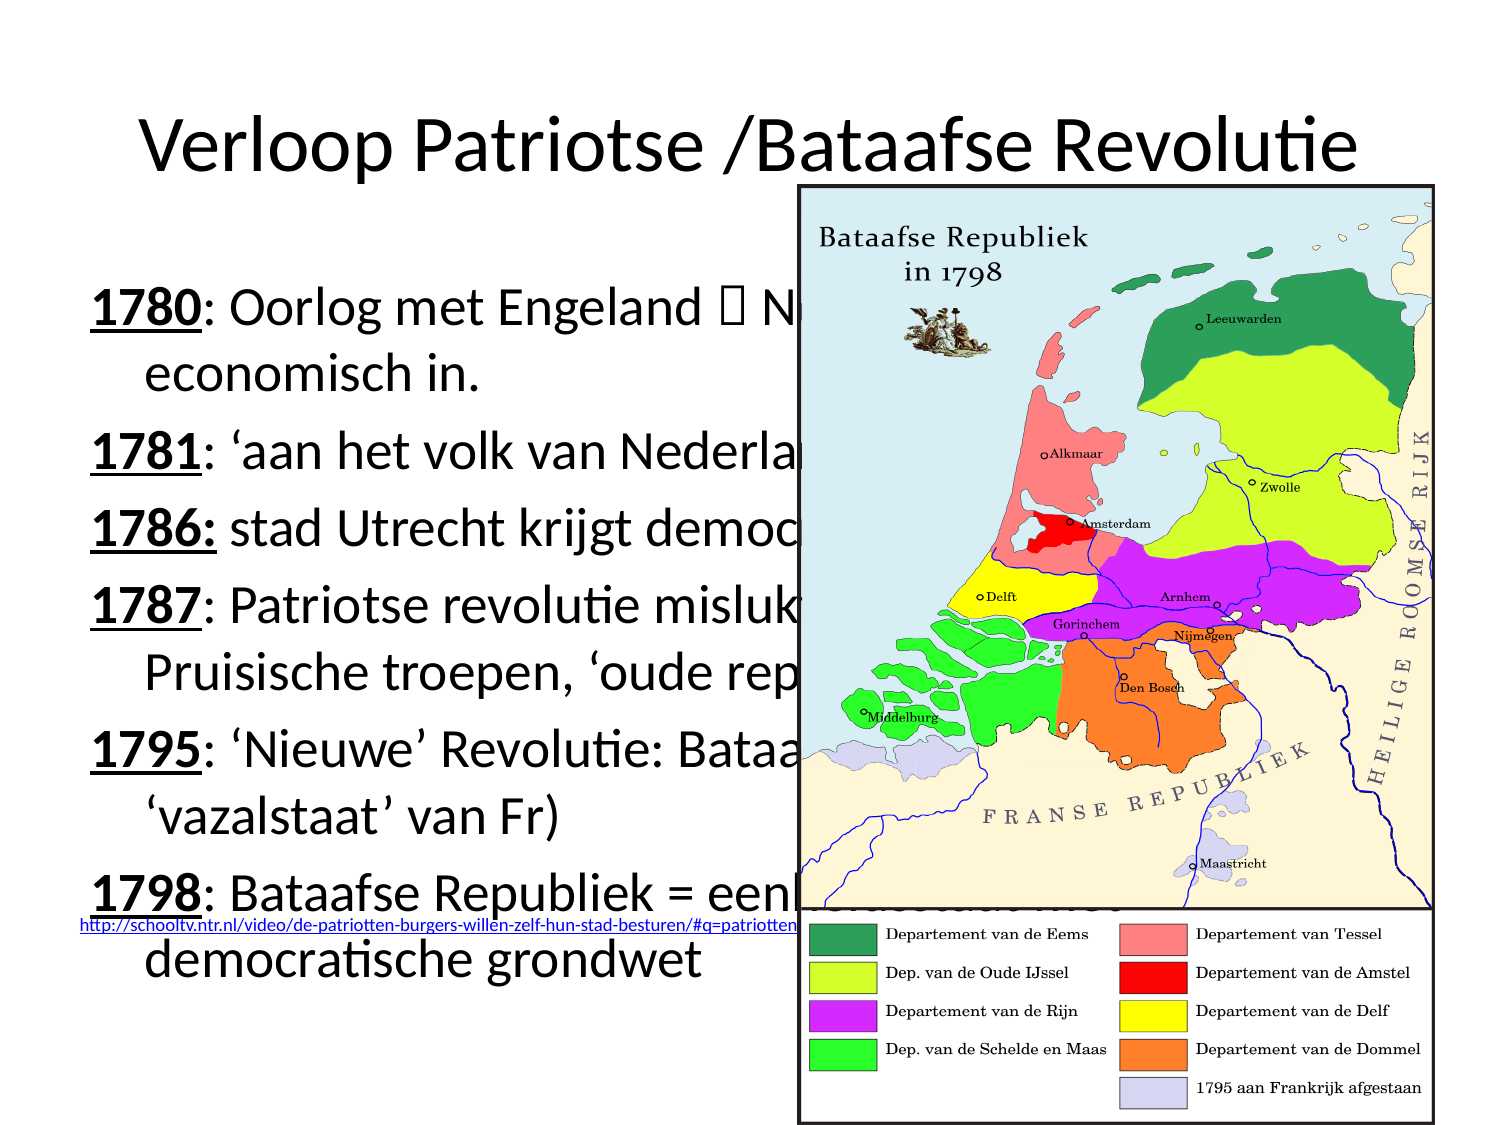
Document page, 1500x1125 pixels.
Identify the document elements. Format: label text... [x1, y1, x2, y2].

list 1780: Oorlog met Engeland  Nederlandse Republiek stort economisch in. 1781: ‘aan het volk van Nederland’ 1786: stad Utrecht krijgt democratisch gekozen bestuur 1787: Patriotse revolutie mislukt i.v.m. inmenging Pruisische troepen, ‘oude republiek’ wordt hersteld 1795: ‘Nieuwe’ Revolutie: Bataafse Revolutie (NL = ‘vazalstaat’ van Fr) 1798: Bataafse Republiek = eenheidsstaat met democratische grondwet [75, 262, 791, 905]
title Verloop Patriotse /Bataafse Revolutie [75, 45, 1425, 233]
picture [796, 184, 1435, 1125]
text_box http://schooltv.ntr.nl/video/de-patriotten-burgers-willen-zelf-hun-stad-besturen/#q=patriotten [64, 905, 791, 943]
list 1780: Oorlog met Engeland  Nederlandse Republiek stort economisch in. 1781: ‘aan het volk van Nederland’ 1786: stad Utrecht krijgt democratisch gekozen bestuur 1787: Patriotse revolutie mislukt i.v.m. inmenging Pruisische troepen, ‘oude republiek’ wordt hersteld 1795: ‘Nieuwe’ Revolutie: Bataafse Revolutie (NL = ‘vazalstaat’ van Fr) 1798: Bataafse Republiek = eenheidsstaat met democratische grondwet [75, 943, 791, 1005]
